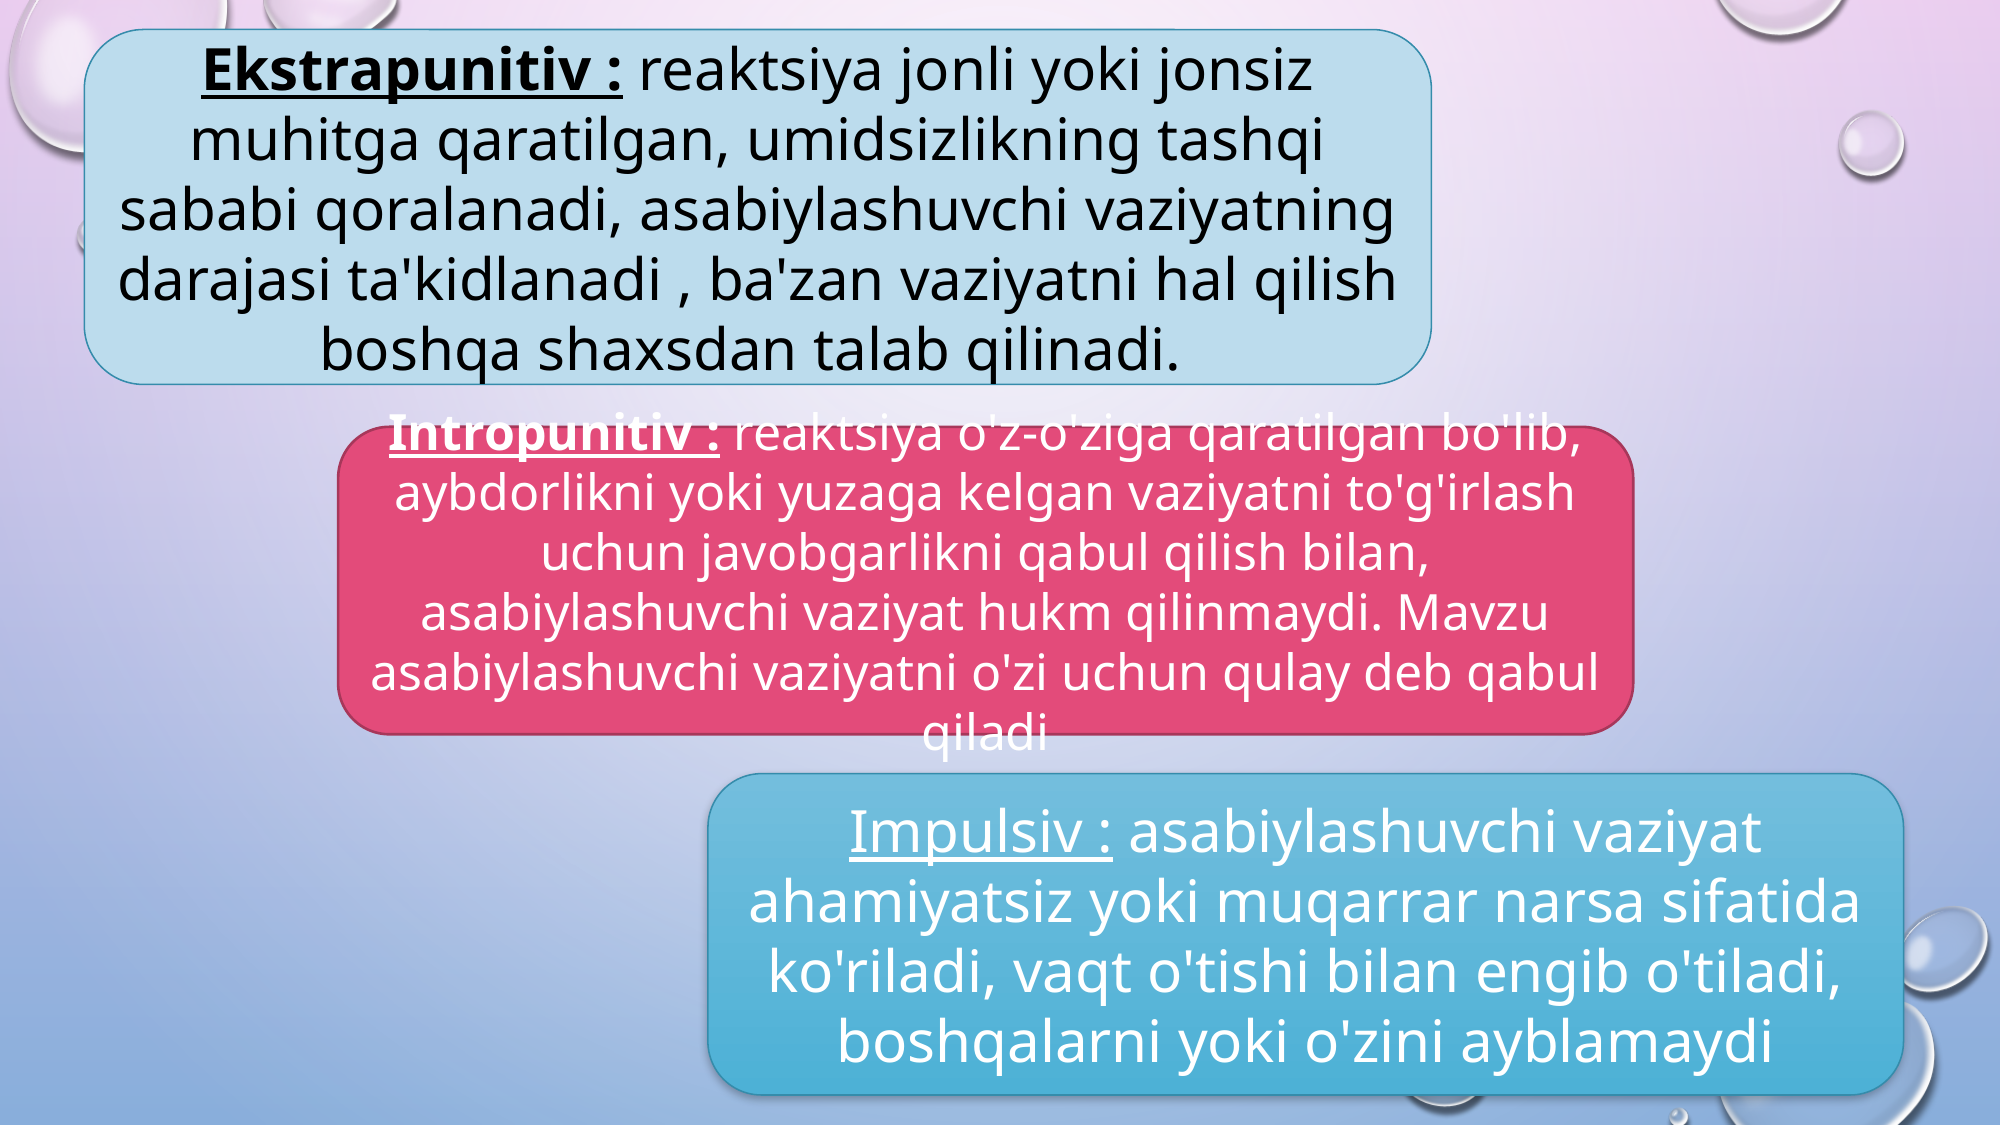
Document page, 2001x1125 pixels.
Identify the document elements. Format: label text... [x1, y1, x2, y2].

picture [0, 0, 2000, 1125]
text_box Ekstrapunitiv : reaktsiya jonli yoki jonsiz muhitga qaratilgan, umidsizlikning tashqi sababi qoralanadi, asabiylashuvchi vaziyatning darajasi ta'kidlanadi , ba'zan vaziyatni hal qilish boshqa shaxsdan talab qilinadi. [83, 28, 1433, 386]
text_box Impulsiv : asabiylashuvchi vaziyat ahamiyatsiz yoki muqarrar narsa sifatida ko'riladi, vaqt o'tishi bilan engib o'tiladi, boshqalarni yoki o'zini ayblamaydi [707, 772, 1905, 1096]
text_box Intropunitiv : reaktsiya o'z-o'ziga qaratilgan bo'lib, aybdorlikni yoki yuzaga kelgan vaziyatni to'g'irlash uchun javobgarlikni qabul qilish bilan, asabiylashuvchi vaziyat hukm qilinmaydi. Mavzu asabiylashuvchi vaziyatni o'zi uchun qulay deb qabul qiladi [336, 425, 1635, 736]
